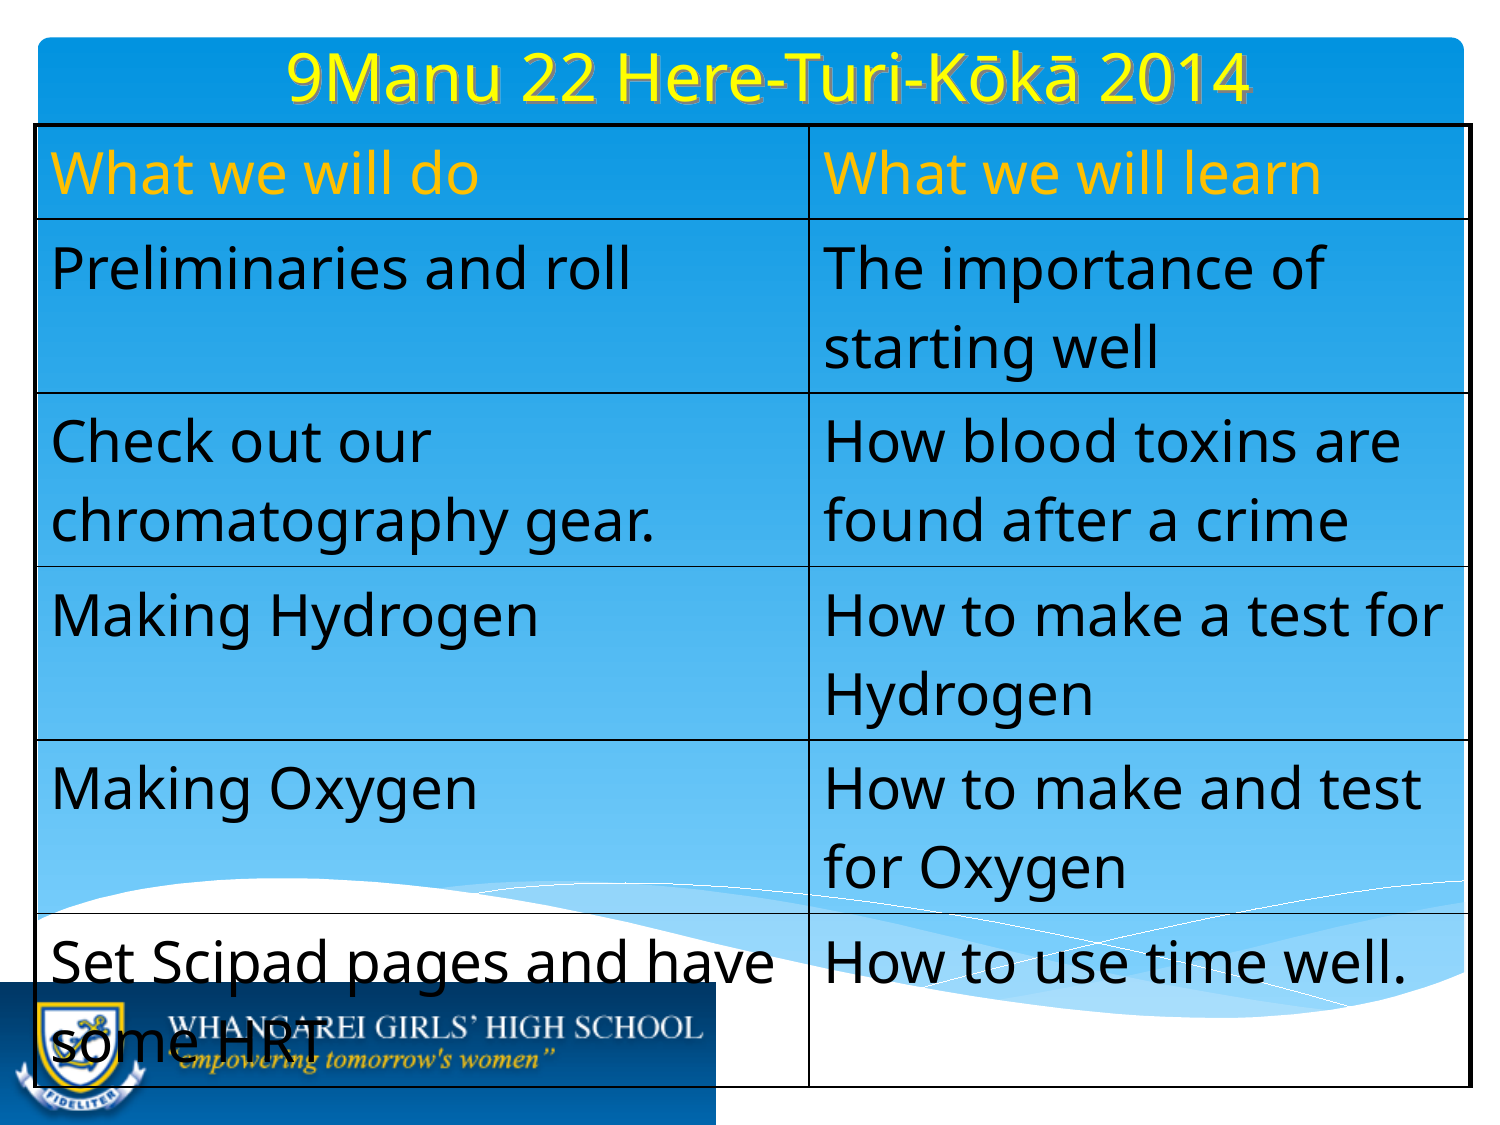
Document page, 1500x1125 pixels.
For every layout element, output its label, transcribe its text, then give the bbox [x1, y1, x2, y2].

table_cell How blood toxins are found after a crime [810, 394, 1468, 566]
table_cell How to make and test for Oxygen [810, 741, 1468, 913]
picture [0, 982, 716, 1125]
text_box 9Manu 22 Here-Turi-Kōkā 2014 [162, 24, 1375, 123]
table_cell Preliminaries and roll [37, 220, 808, 392]
table_cell Set Scipad pages and have some HRT [37, 914, 808, 1086]
table_cell The importance of starting well [810, 220, 1468, 392]
table_header What we will learn [810, 127, 1468, 218]
table_header What we will do [37, 127, 808, 218]
table_cell How to use time well. [810, 914, 1468, 1086]
table_cell How to make a test for Hydrogen [810, 567, 1468, 739]
table_cell Making Oxygen [37, 741, 808, 913]
table_cell Check out our chromatography gear. [37, 394, 808, 566]
table_cell Making Hydrogen [37, 567, 808, 739]
